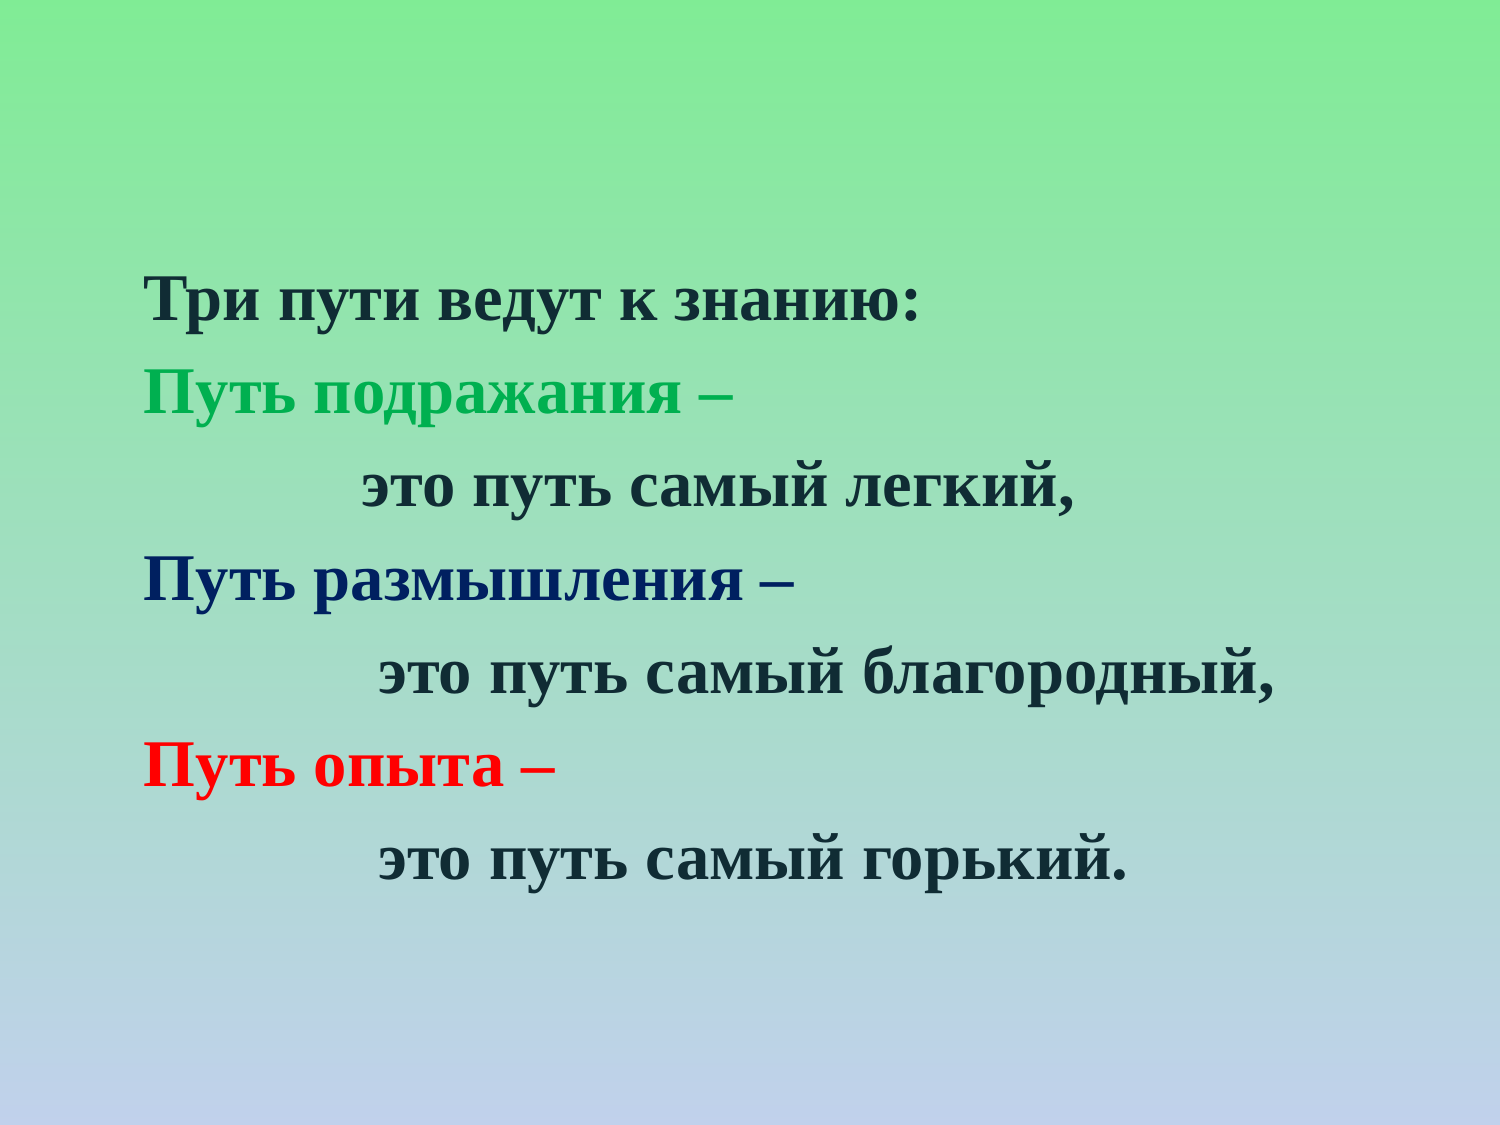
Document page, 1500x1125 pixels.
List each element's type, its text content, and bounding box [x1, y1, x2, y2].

list Три пути ведут к знанию: Путь подражания – это путь самый легкий, Путь размышления – это путь самый благородный, Путь опыта – это путь самый горький. [128, 246, 1404, 988]
